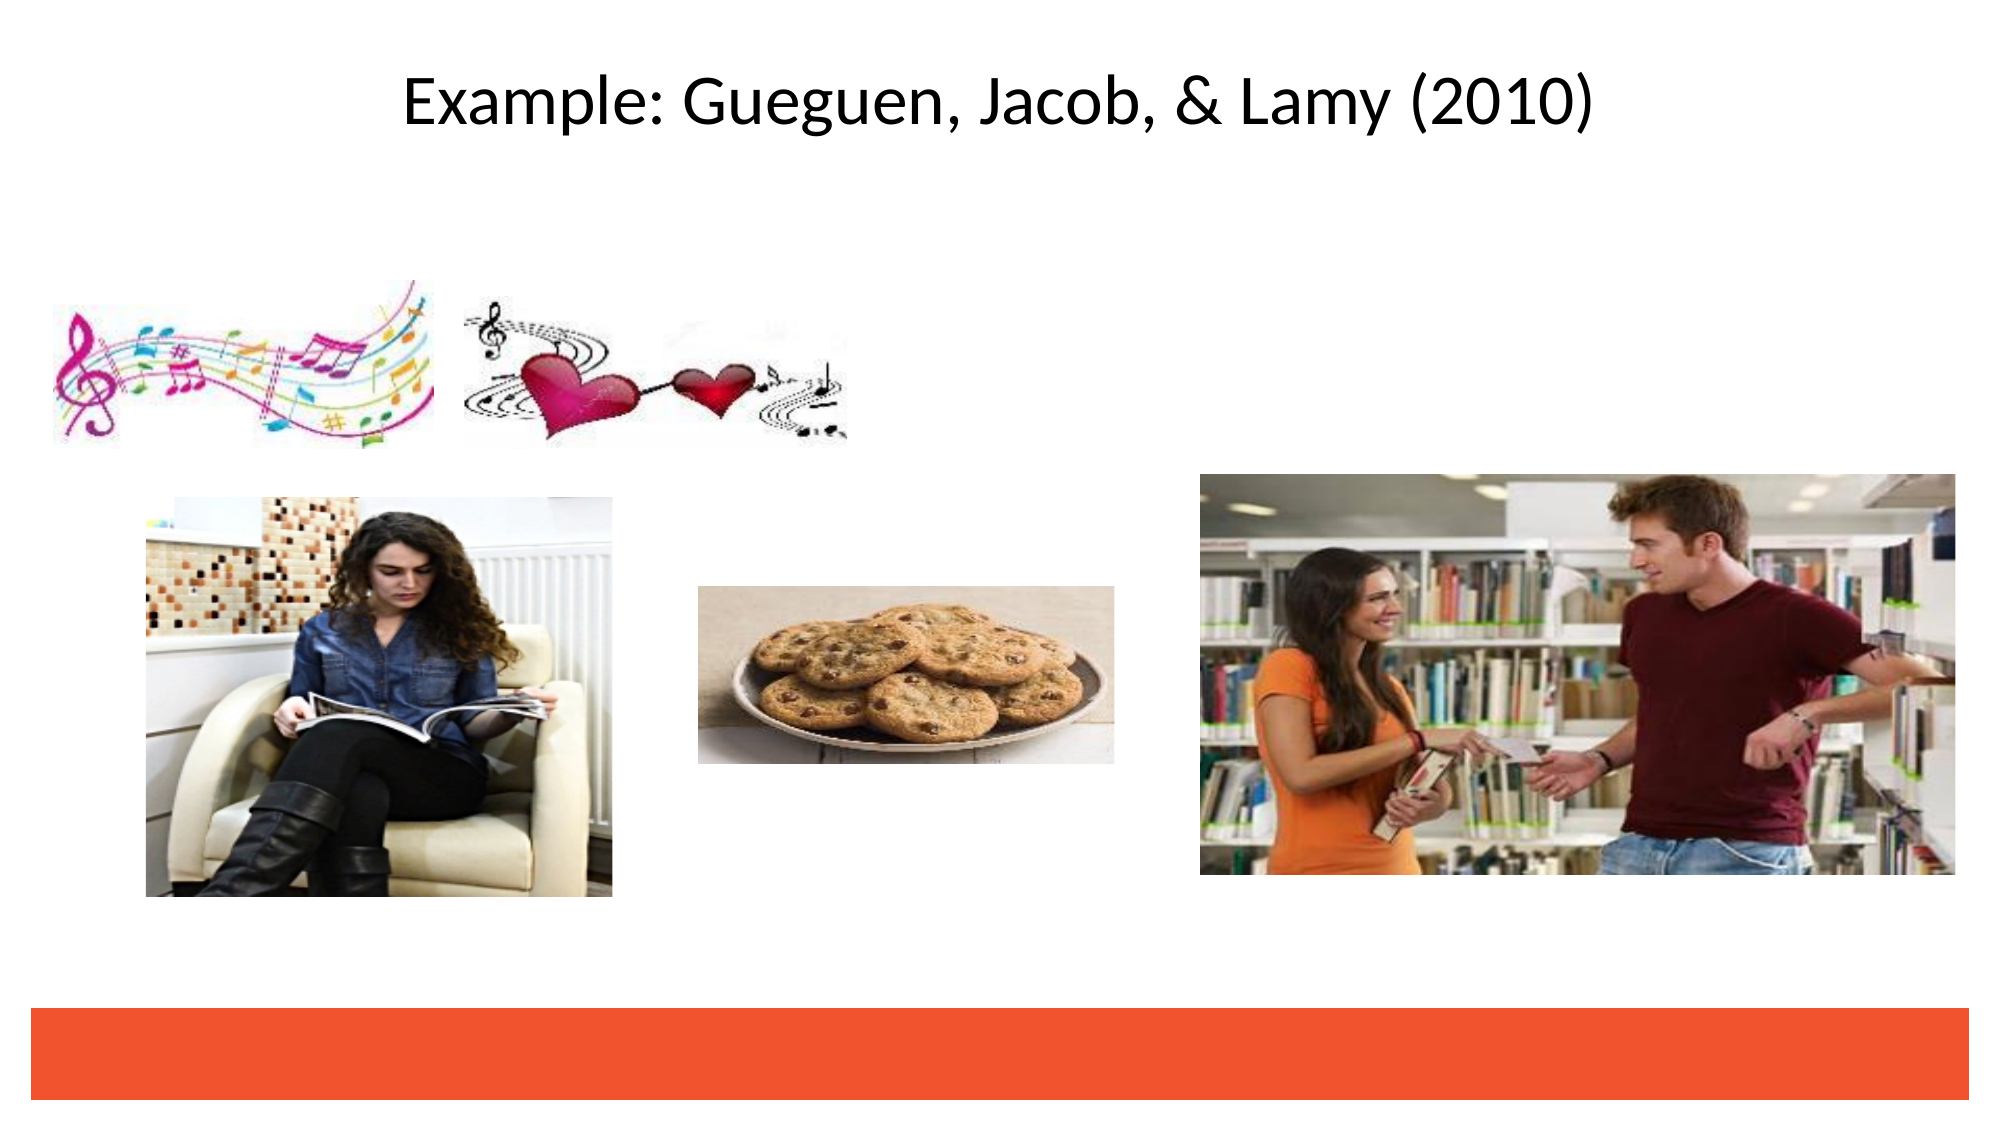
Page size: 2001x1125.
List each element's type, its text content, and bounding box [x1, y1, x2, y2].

picture [697, 586, 1115, 764]
title Example: Gueguen, Jacob, & Lamy (2010) [99, 45, 1900, 233]
picture [463, 296, 848, 449]
picture [53, 280, 434, 449]
picture [1199, 474, 1956, 876]
picture [145, 496, 613, 898]
